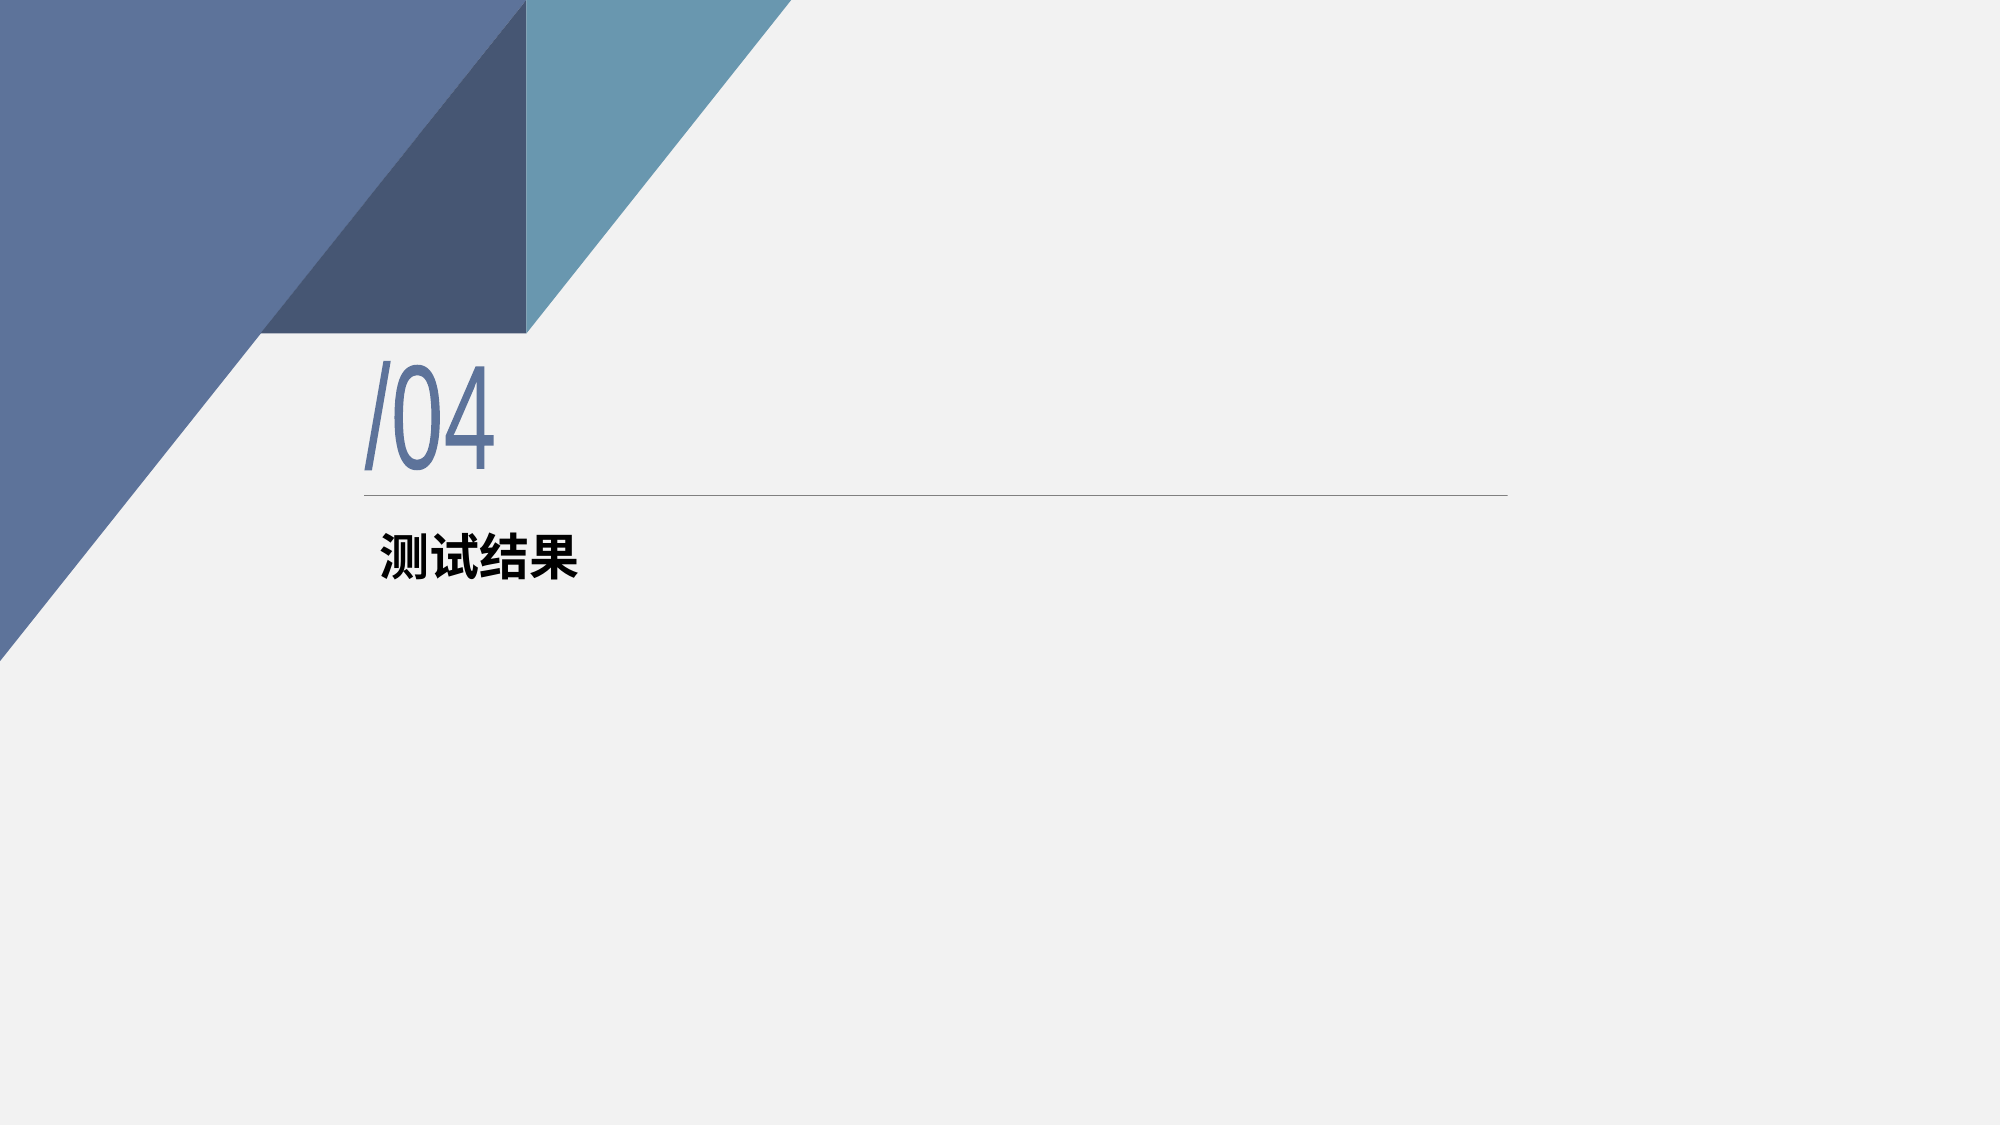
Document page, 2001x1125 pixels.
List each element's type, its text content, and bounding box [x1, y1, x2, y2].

title 测试结果 [364, 524, 1508, 595]
